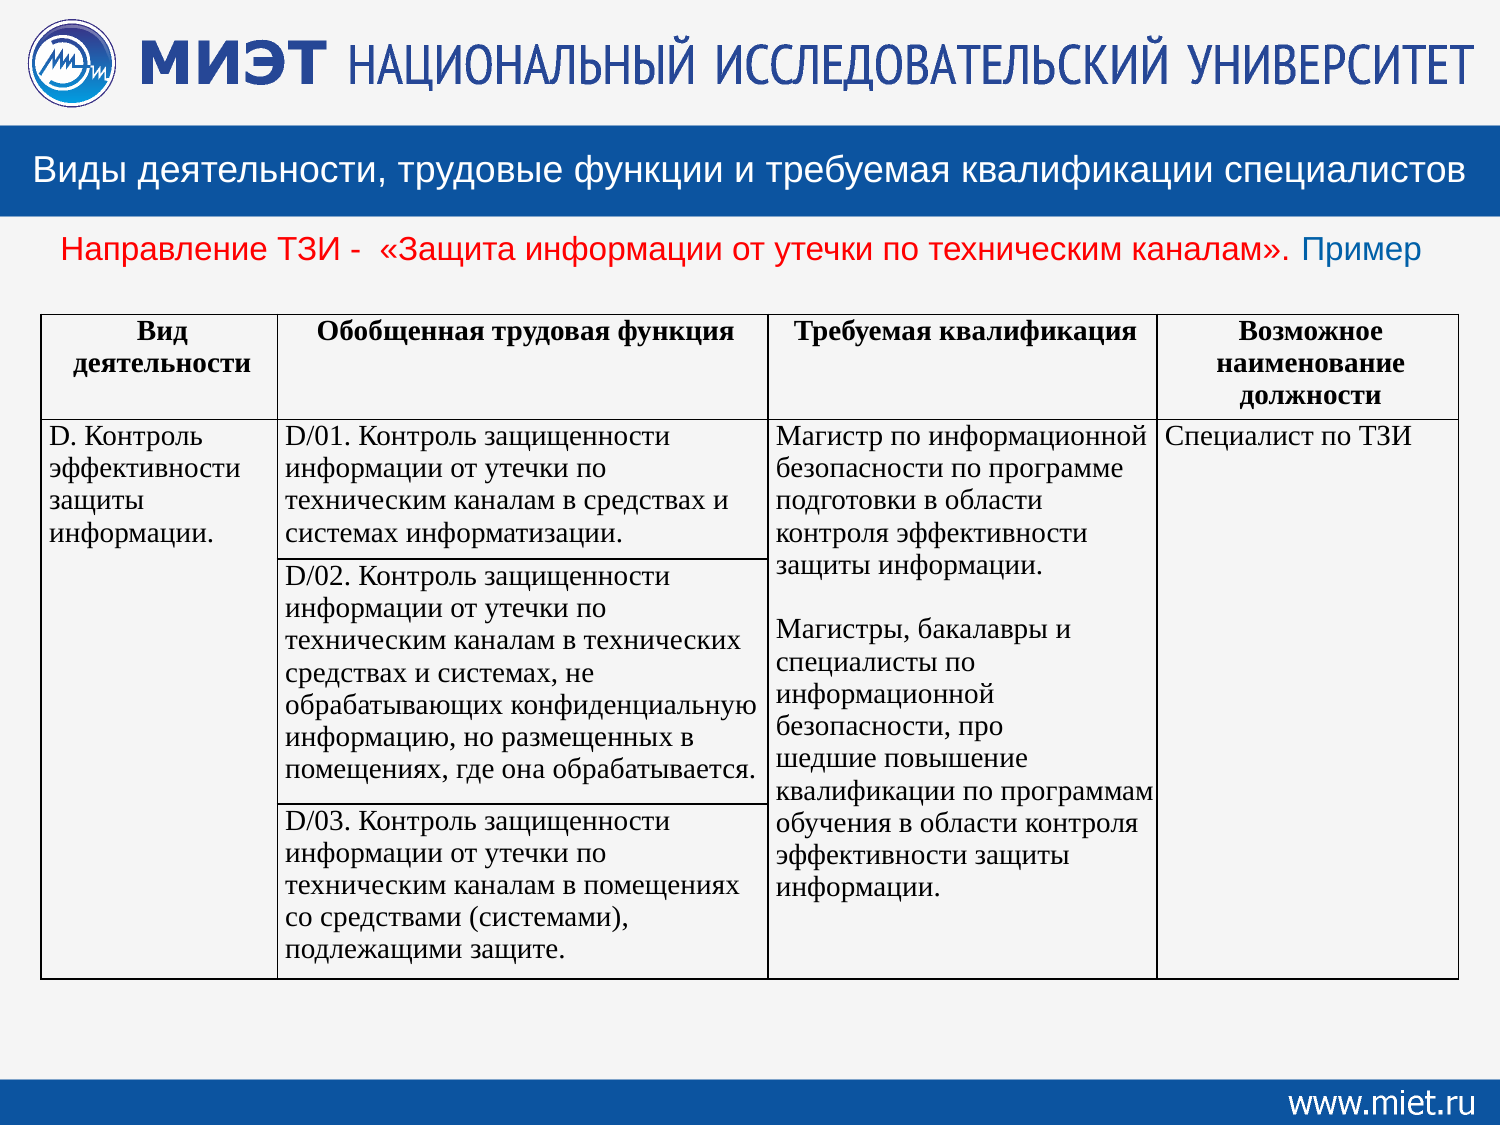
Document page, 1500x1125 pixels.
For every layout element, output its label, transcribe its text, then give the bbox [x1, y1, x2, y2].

table_cell Специалист по ТЗИ [1158, 420, 1458, 978]
table_cell D. Контроль эффективности защиты информации. [42, 420, 277, 978]
table_cell D/01. Контроль защищенности информации от утечки по техническим каналам в средствах и системах информатизации. [278, 420, 767, 558]
table_header Обобщенная трудовая функция [278, 315, 767, 419]
table_header Требуемая квалификация [769, 315, 1156, 419]
table_cell Магистр по информационной безопасности по программе подготовки в области контроля эффективности защиты информации. Магистры, бакалавры и специалисты по информационной безопасности, про шедшие повышение квалификации по программам обучения в области контроля эффективности защиты информации. [769, 420, 1156, 978]
table_header Возможное наименование должности [1158, 315, 1458, 419]
table_cell D/03. Контроль защищенности информации от утечки по техническим каналам в помещениях со средствами (системами), подлежащими защите. [278, 805, 767, 978]
picture [0, 0, 1500, 1125]
text_box Виды деятельности, трудовые функции и требуемая квалификации специалистов [17, 137, 1489, 197]
table_header Вид деятельности [42, 315, 277, 419]
text_box Направление ТЗИ - «Защита информации от утечки по техническим каналам». Пример [0, 219, 1483, 275]
table_cell D/02. Контроль защищенности информации от утечки по техническим каналам в технических средствах и системах, не обрабатывающих конфиденциальную информацию, но размещенных в помещениях, где она обрабатывается. [278, 560, 767, 803]
